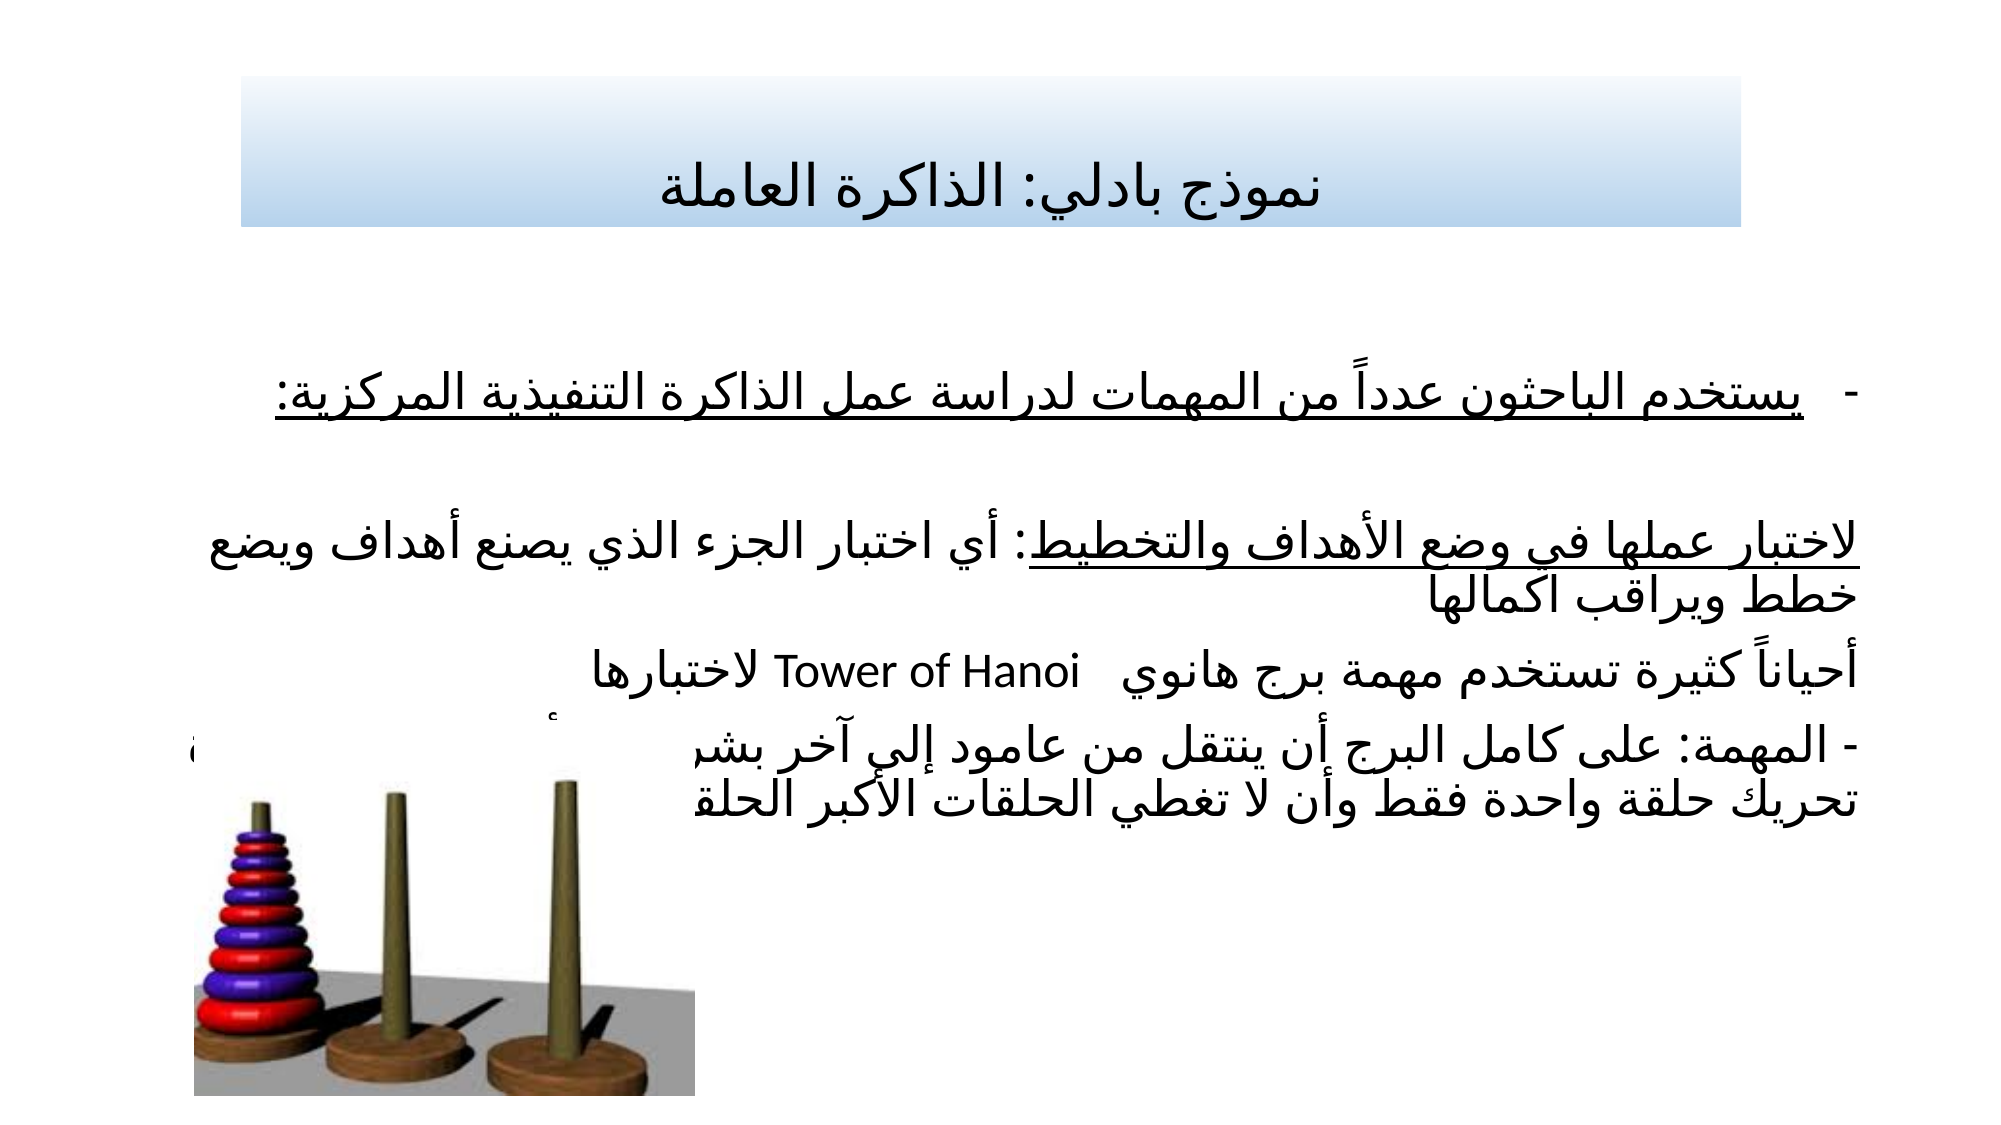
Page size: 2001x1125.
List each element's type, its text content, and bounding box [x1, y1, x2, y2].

picture [194, 720, 695, 1096]
title نموذج بادلي: الذاكرة العاملة [241, 76, 1742, 227]
subtitle يستخدم الباحثون عدداً من المهمات لدراسة عمل الذاكرة التنفيذية المركزية: لاختبار عملها في وضع الأهداف والتخطيط: أي اختبار الجزء الذي يصنع أهداف ويضع خطط ويراقب اكمالها أحياناً كثيرة تستخدم مهمة برج هانوي Tower of Hanoi لاختبارها - المهمة: على كامل البرج أن ينتقل من عامود إلى آخر بشرطين: أن يتم في كل مرة تحريك حلقة واحدة فقط وأن لا تغطي الحلقات الأكبر الحلقات الأصغر [117, 277, 1875, 931]
